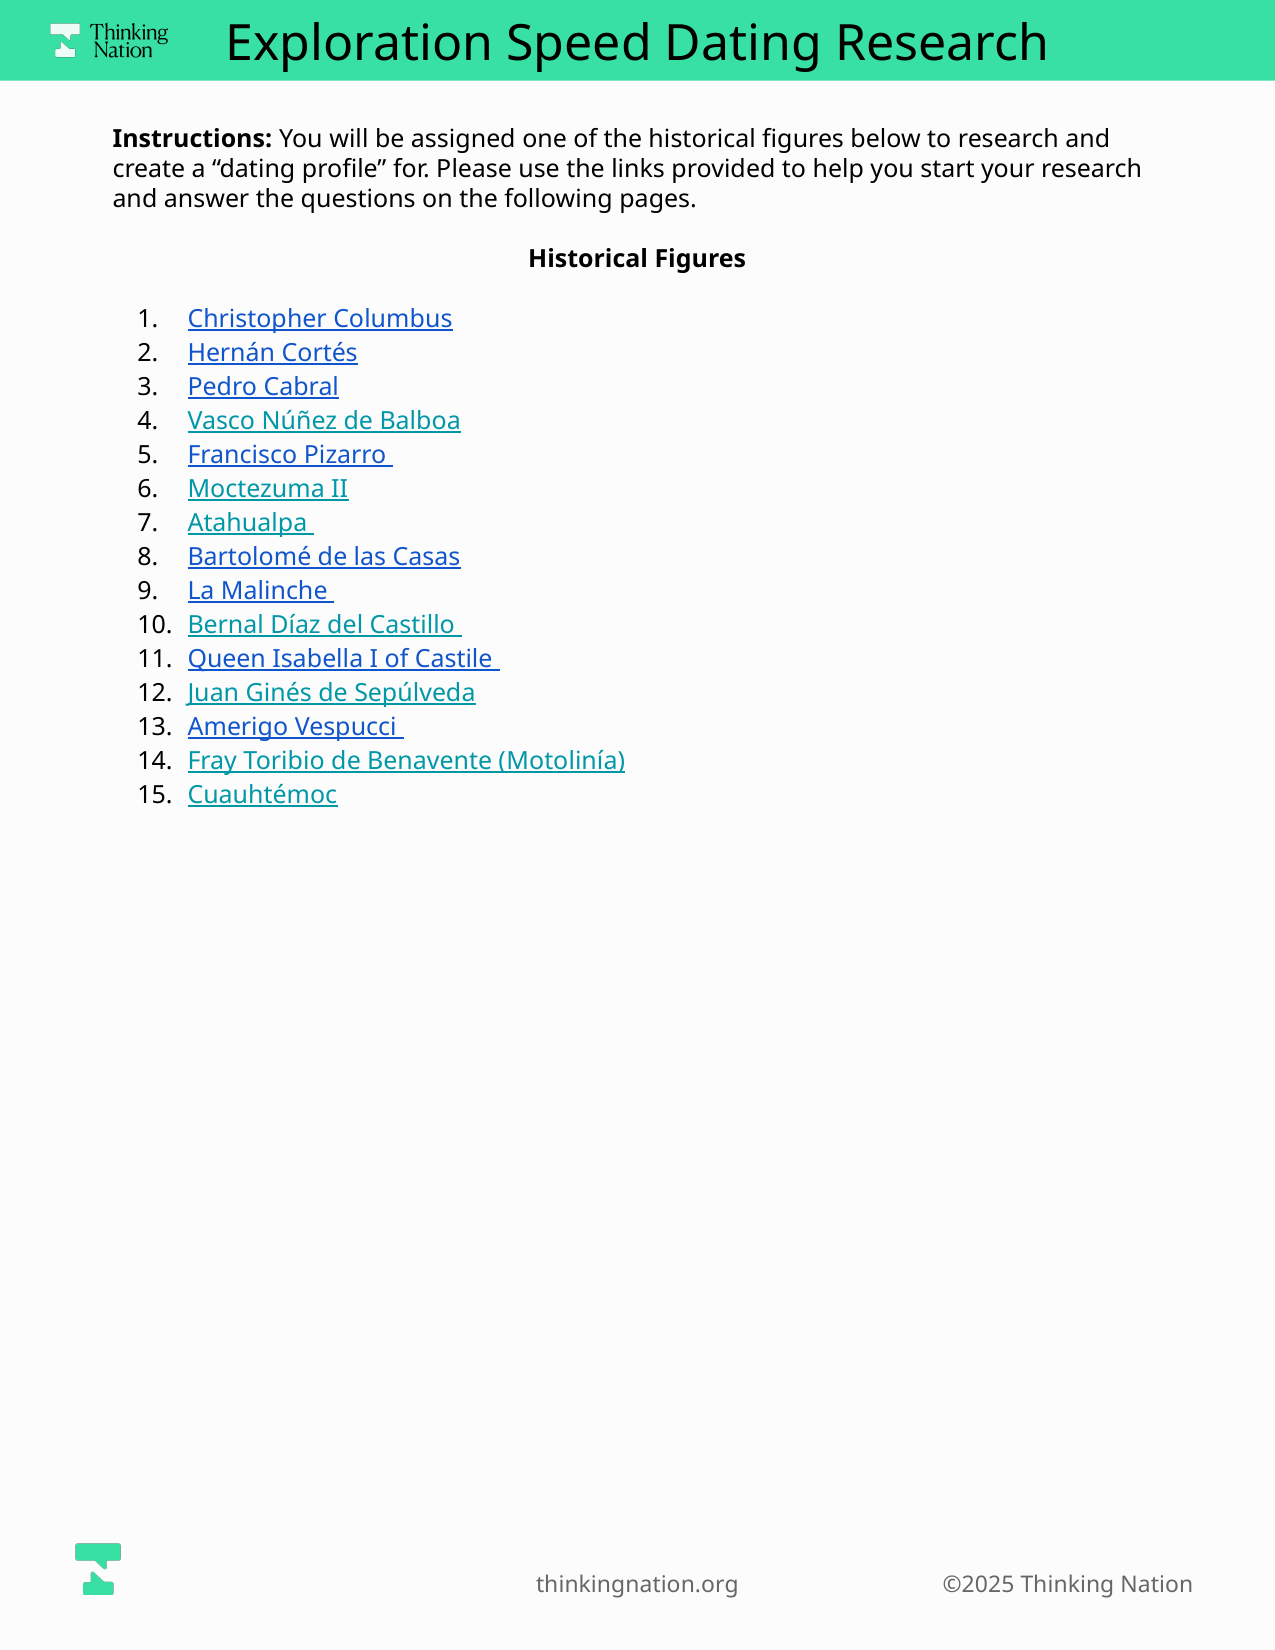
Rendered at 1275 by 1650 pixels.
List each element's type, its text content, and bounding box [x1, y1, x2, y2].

text_box thinkingnation.org [486, 1553, 789, 1605]
text_box Exploration Speed Dating Research [0, 0, 1275, 81]
text_box Instructions: You will be assigned one of the historical figures below to research and create a “dating profile” for. Please use the links provided to help you start your research and answer the questions on the following pages. Historical Figures Christopher Columbus Hernán Cortés Pedro Cabral Vasco Núñez de Balboa Francisco Pizarro Moctezuma II Atahualpa Bartolomé de las Casas La Malinche Bernal Díaz del Castillo Queen Isabella I of Castile Juan Ginés de Sepúlveda Amerigo Vespucci Fray Toribio de Benavente (Motolinía) Cuauhtémoc [97, 107, 1178, 1247]
text_box ©2025 Thinking Nation [907, 1553, 1210, 1605]
picture [36, 12, 172, 69]
picture [62, 1533, 134, 1605]
